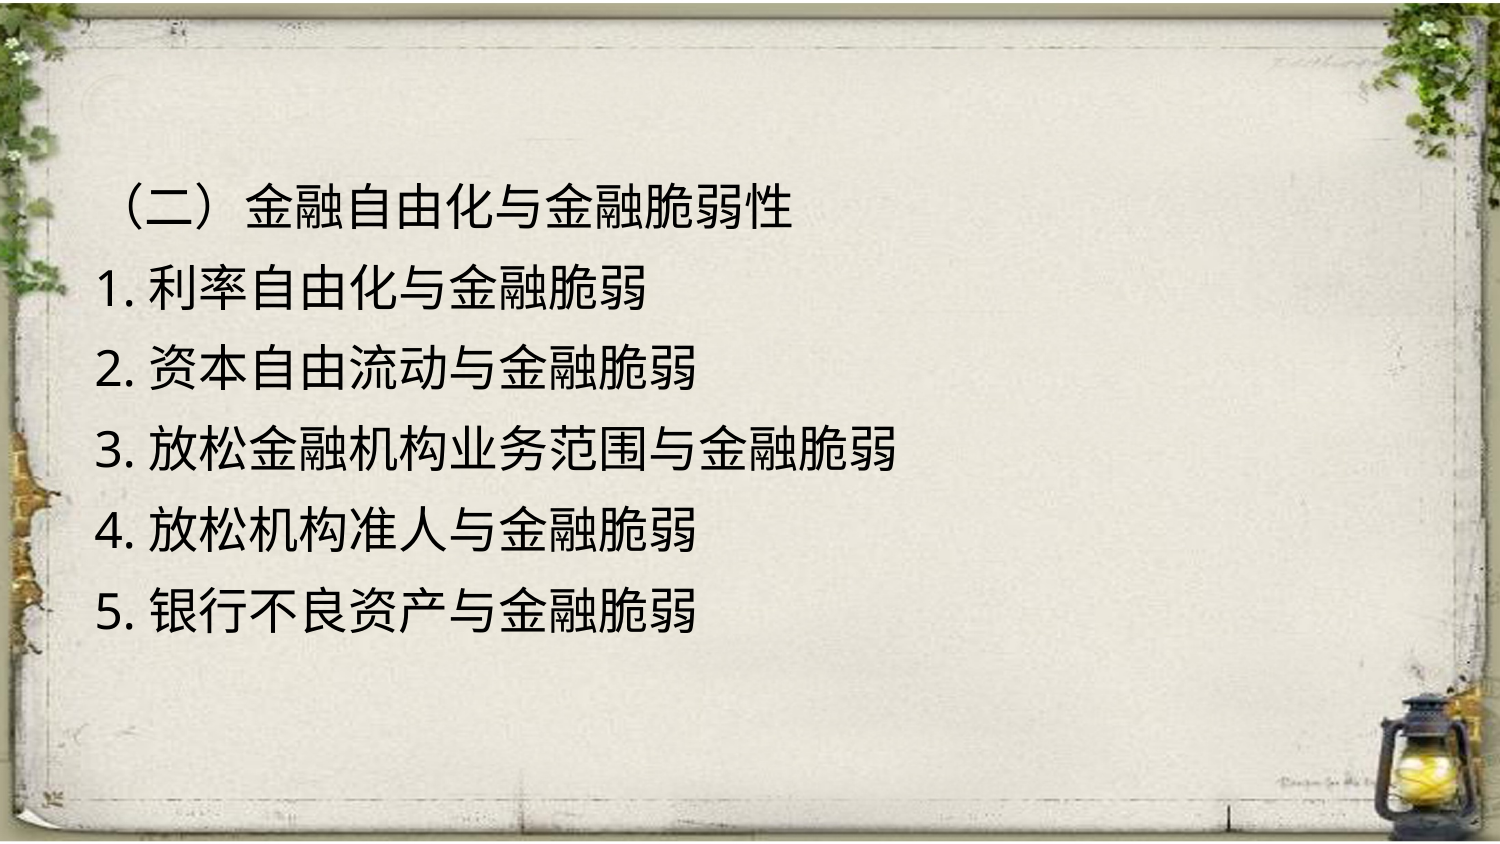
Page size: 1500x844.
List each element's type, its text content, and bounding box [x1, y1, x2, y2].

list （二）金融自由化与金融脆弱性 1.利率自由化与金融脆弱 2.资本自由流动与金融脆弱 3.放松金融机构业务范围与金融脆弱 4.放松机构准人与金融脆弱 5.银行不良资产与金融脆弱 [79, 167, 1421, 844]
picture [0, 0, 1500, 844]
